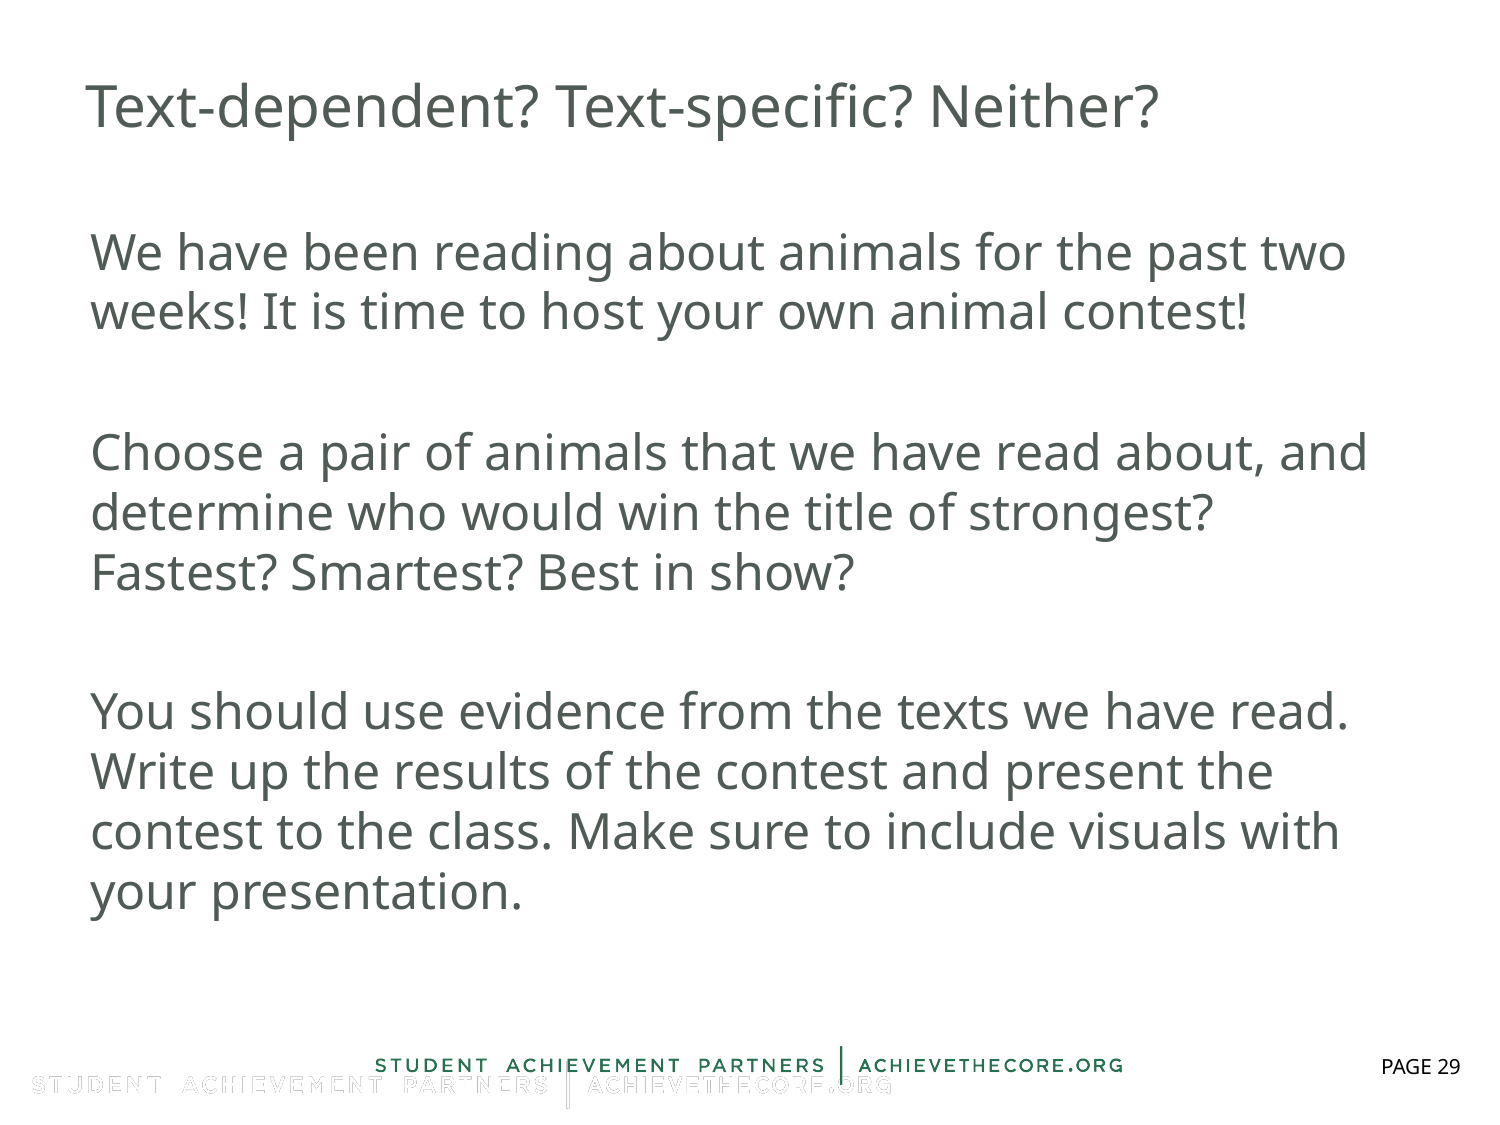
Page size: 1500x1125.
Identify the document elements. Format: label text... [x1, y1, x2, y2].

title Text-dependent? Text-specific? Neither? [70, 32, 1421, 175]
picture [12, 1046, 1122, 1112]
list We have been reading about animals for the past two weeks! It is time to host your own animal contest! Choose a pair of animals that we have read about, and determine who would win the title of strongest? Fastest? Smartest? Best in show? You should use evidence from the texts we have read. Write up the results of the contest and present the contest to the class. Make sure to include visuals with your presentation. [75, 212, 1425, 955]
